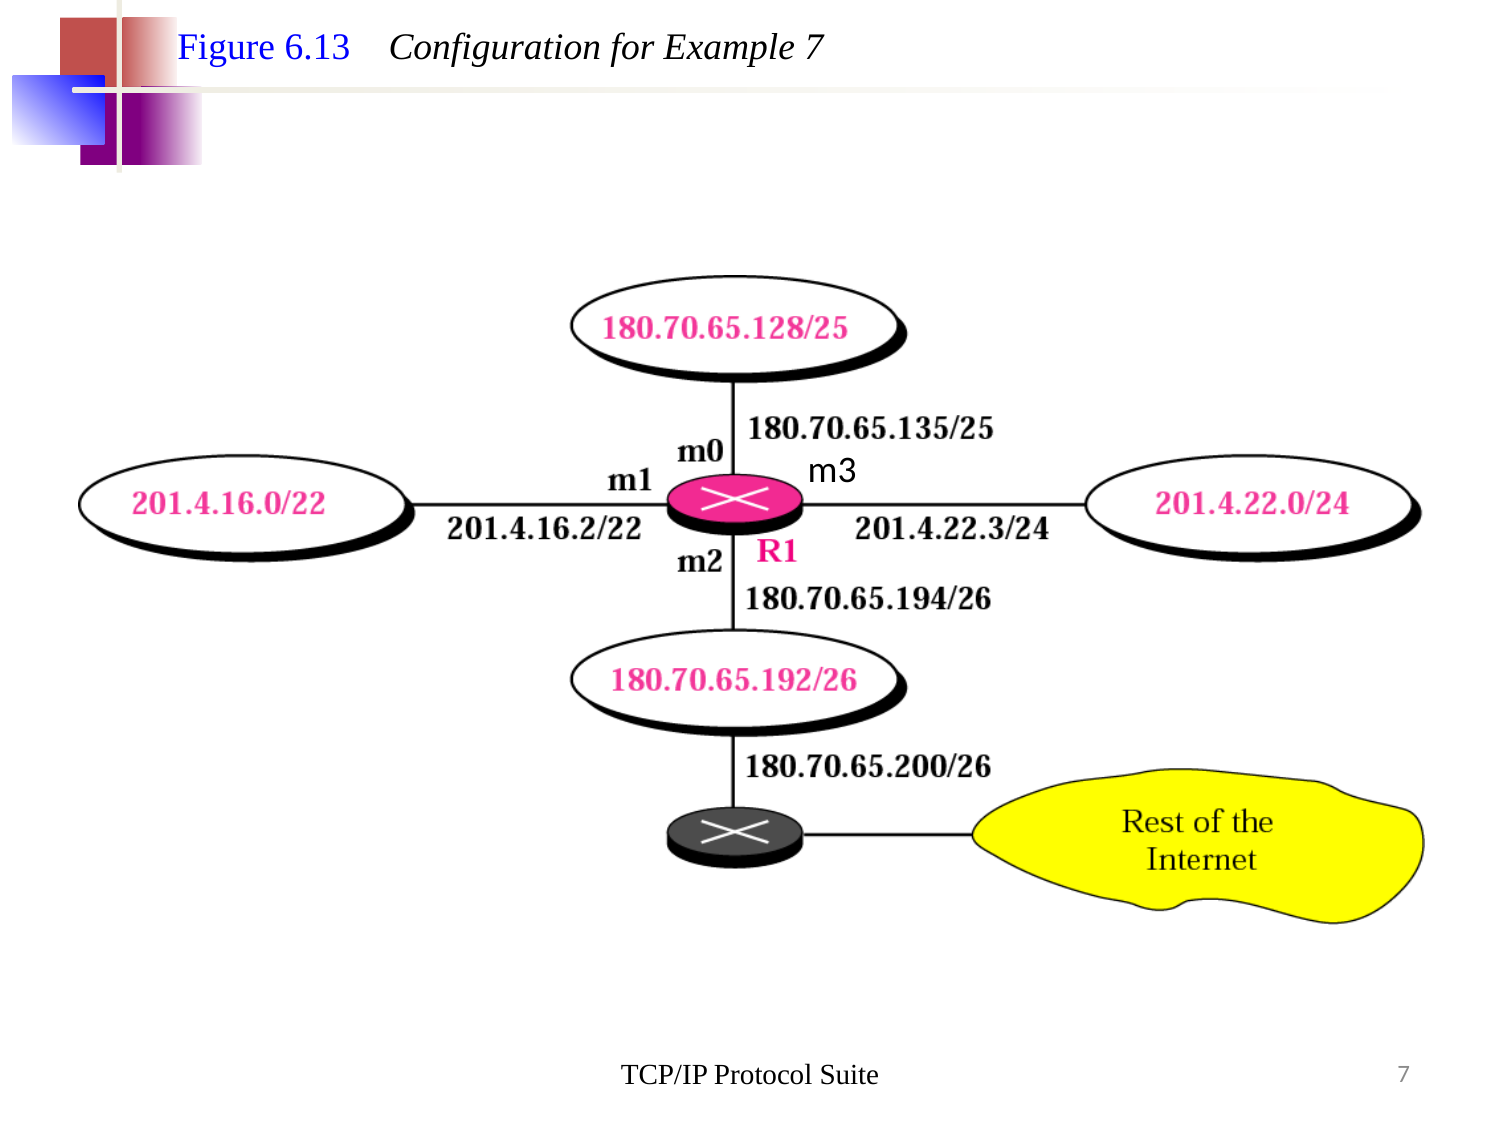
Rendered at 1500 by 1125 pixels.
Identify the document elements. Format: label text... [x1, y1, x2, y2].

text_box [122, 17, 177, 86]
text_box [80, 93, 116, 165]
text_box [60, 17, 116, 86]
footer TCP/IP Protocol Suite [512, 1042, 988, 1103]
text_box [122, 93, 141, 165]
text_box Figure 6.13 Configuration for Example 7 [162, 14, 1100, 75]
picture [78, 275, 1426, 926]
text_box [141, 93, 202, 165]
text_box [72, 87, 1423, 93]
slide_number 7 [1074, 1042, 1425, 1103]
text_box [116, 0, 122, 87]
text_box [12, 75, 105, 145]
text_box [116, 93, 122, 173]
